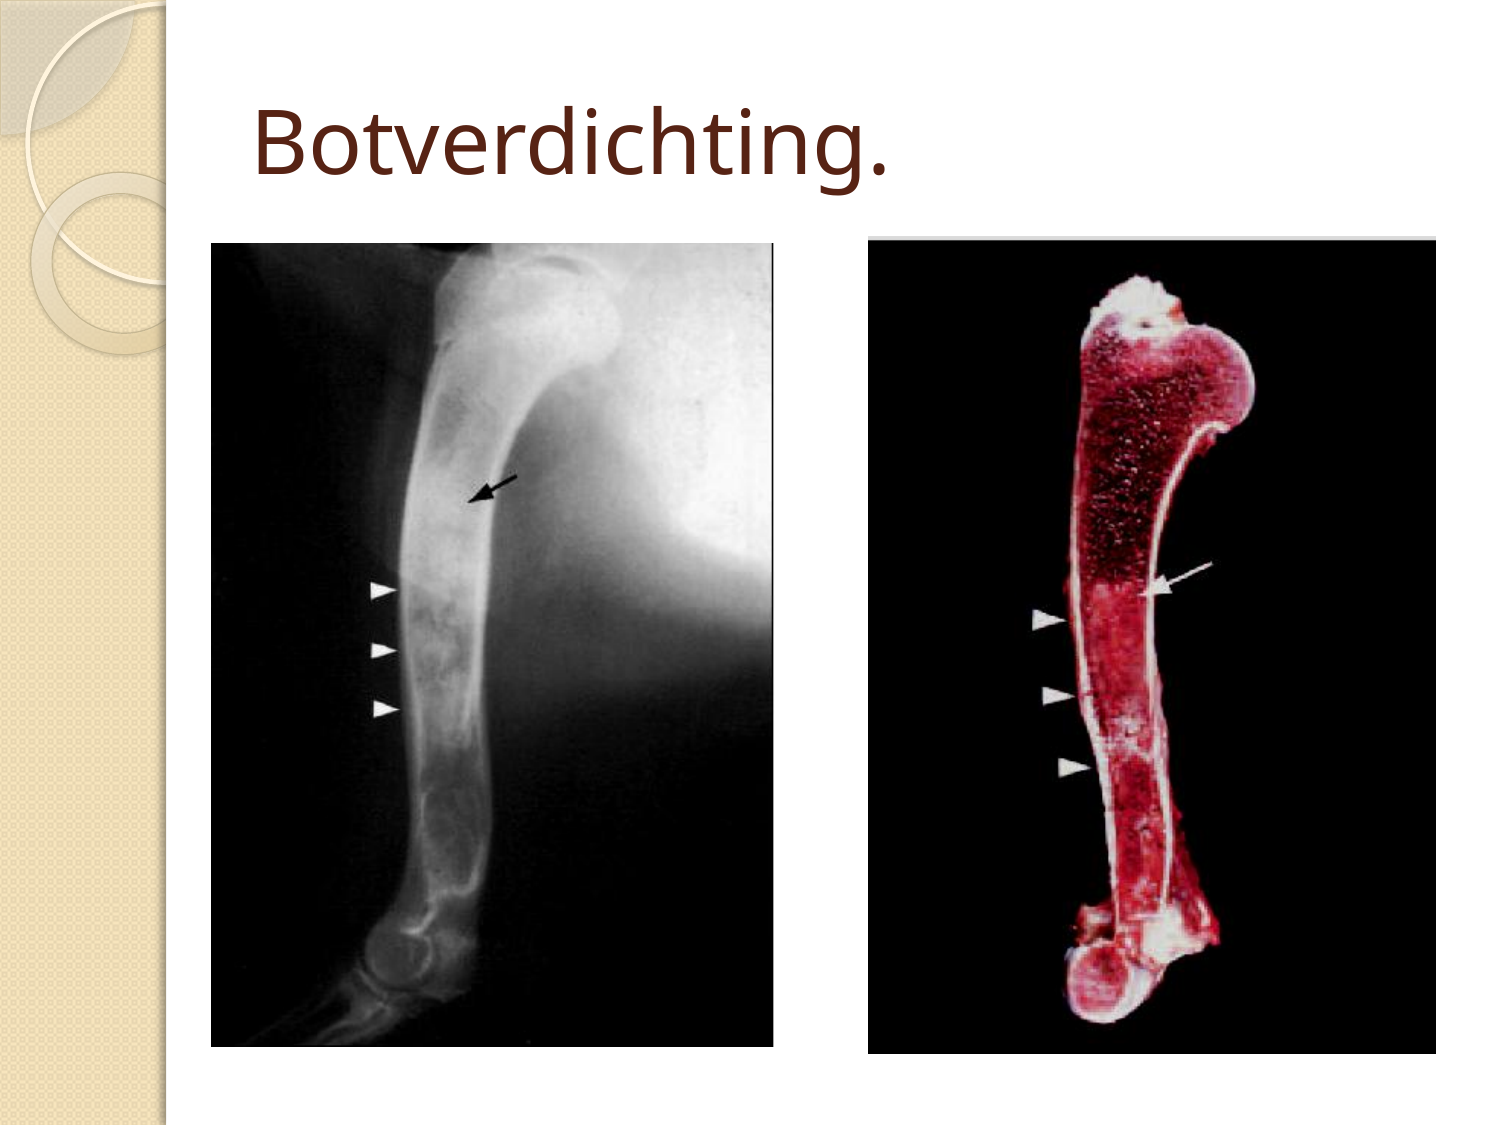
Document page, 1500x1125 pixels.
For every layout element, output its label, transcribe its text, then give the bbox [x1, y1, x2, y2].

title Botverdichting. [235, 45, 1466, 233]
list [867, 236, 1436, 1054]
picture [211, 243, 775, 1047]
